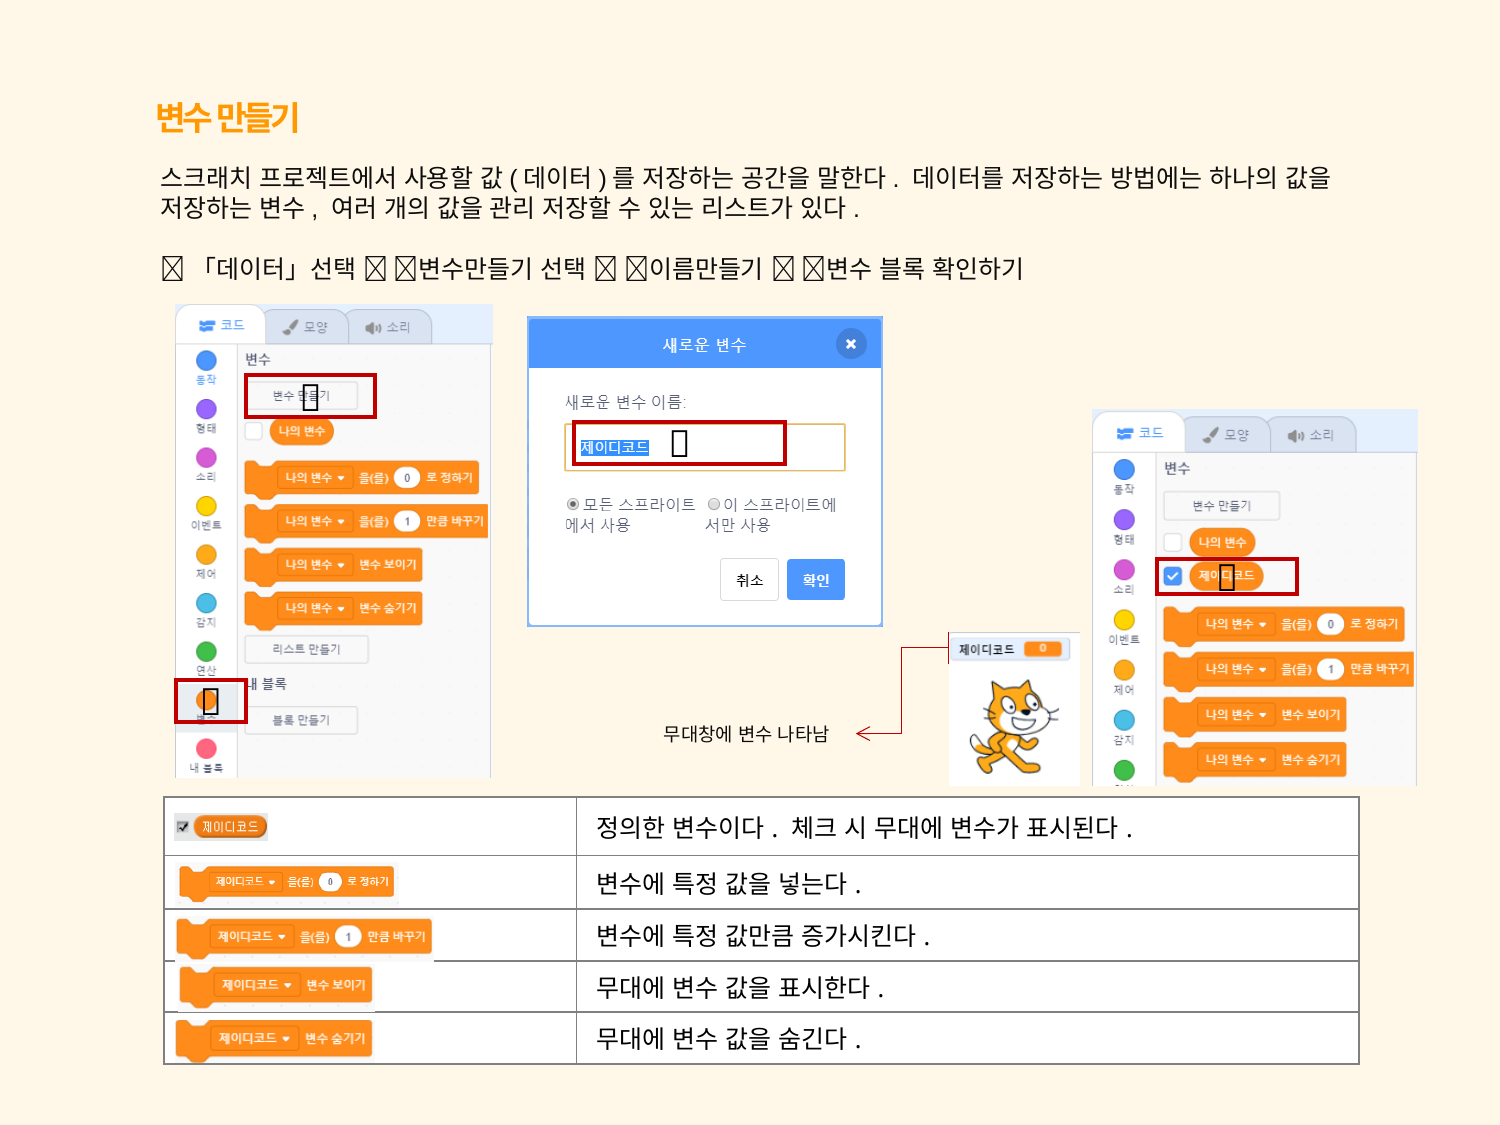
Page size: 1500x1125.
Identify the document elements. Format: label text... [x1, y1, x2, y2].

table_header 정의한 변수이다. 체크 시 무대에 변수가 표시된다. [577, 798, 1358, 855]
table_cell 변수에 특정 값을 넣는다. [577, 856, 1358, 908]
table_cell 변수에 특정 값만큼 증가시킨다. [577, 910, 1358, 960]
picture [174, 813, 269, 841]
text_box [855, 647, 949, 734]
picture [949, 632, 1080, 786]
picture [527, 316, 883, 628]
text_box 무대창에 변수 나타남 [574, 714, 845, 753]
table_cell [165, 962, 576, 1011]
picture [175, 304, 493, 778]
text_box 변수 만들기 [140, 70, 1443, 145]
table_header [165, 798, 576, 855]
text_box 「데이터」선택  변수만들기 선택  이름만들기  변수 블록 확인하기 [145, 246, 1459, 291]
table_cell 무대에 변수 값을 숨긴다. [577, 1013, 1358, 1063]
table_cell [165, 1013, 576, 1063]
picture [175, 862, 399, 907]
table_cell 무대에 변수 값을 표시한다. [577, 962, 1358, 1011]
table_cell [165, 856, 576, 908]
table_cell [165, 910, 576, 960]
picture [175, 1020, 375, 1063]
picture [1092, 409, 1418, 786]
picture [175, 916, 434, 962]
picture [178, 964, 375, 1012]
text_box 스크래치 프로젝트에서 사용할 값(데이터)를 저장하는 공간을 말한다. 데이터를 저장하는 방법에는 하나의 값을 저장하는 변수, 여러 개의 값을 관리 저장할 수 있는 리스트가 있다. [145, 155, 1427, 230]
